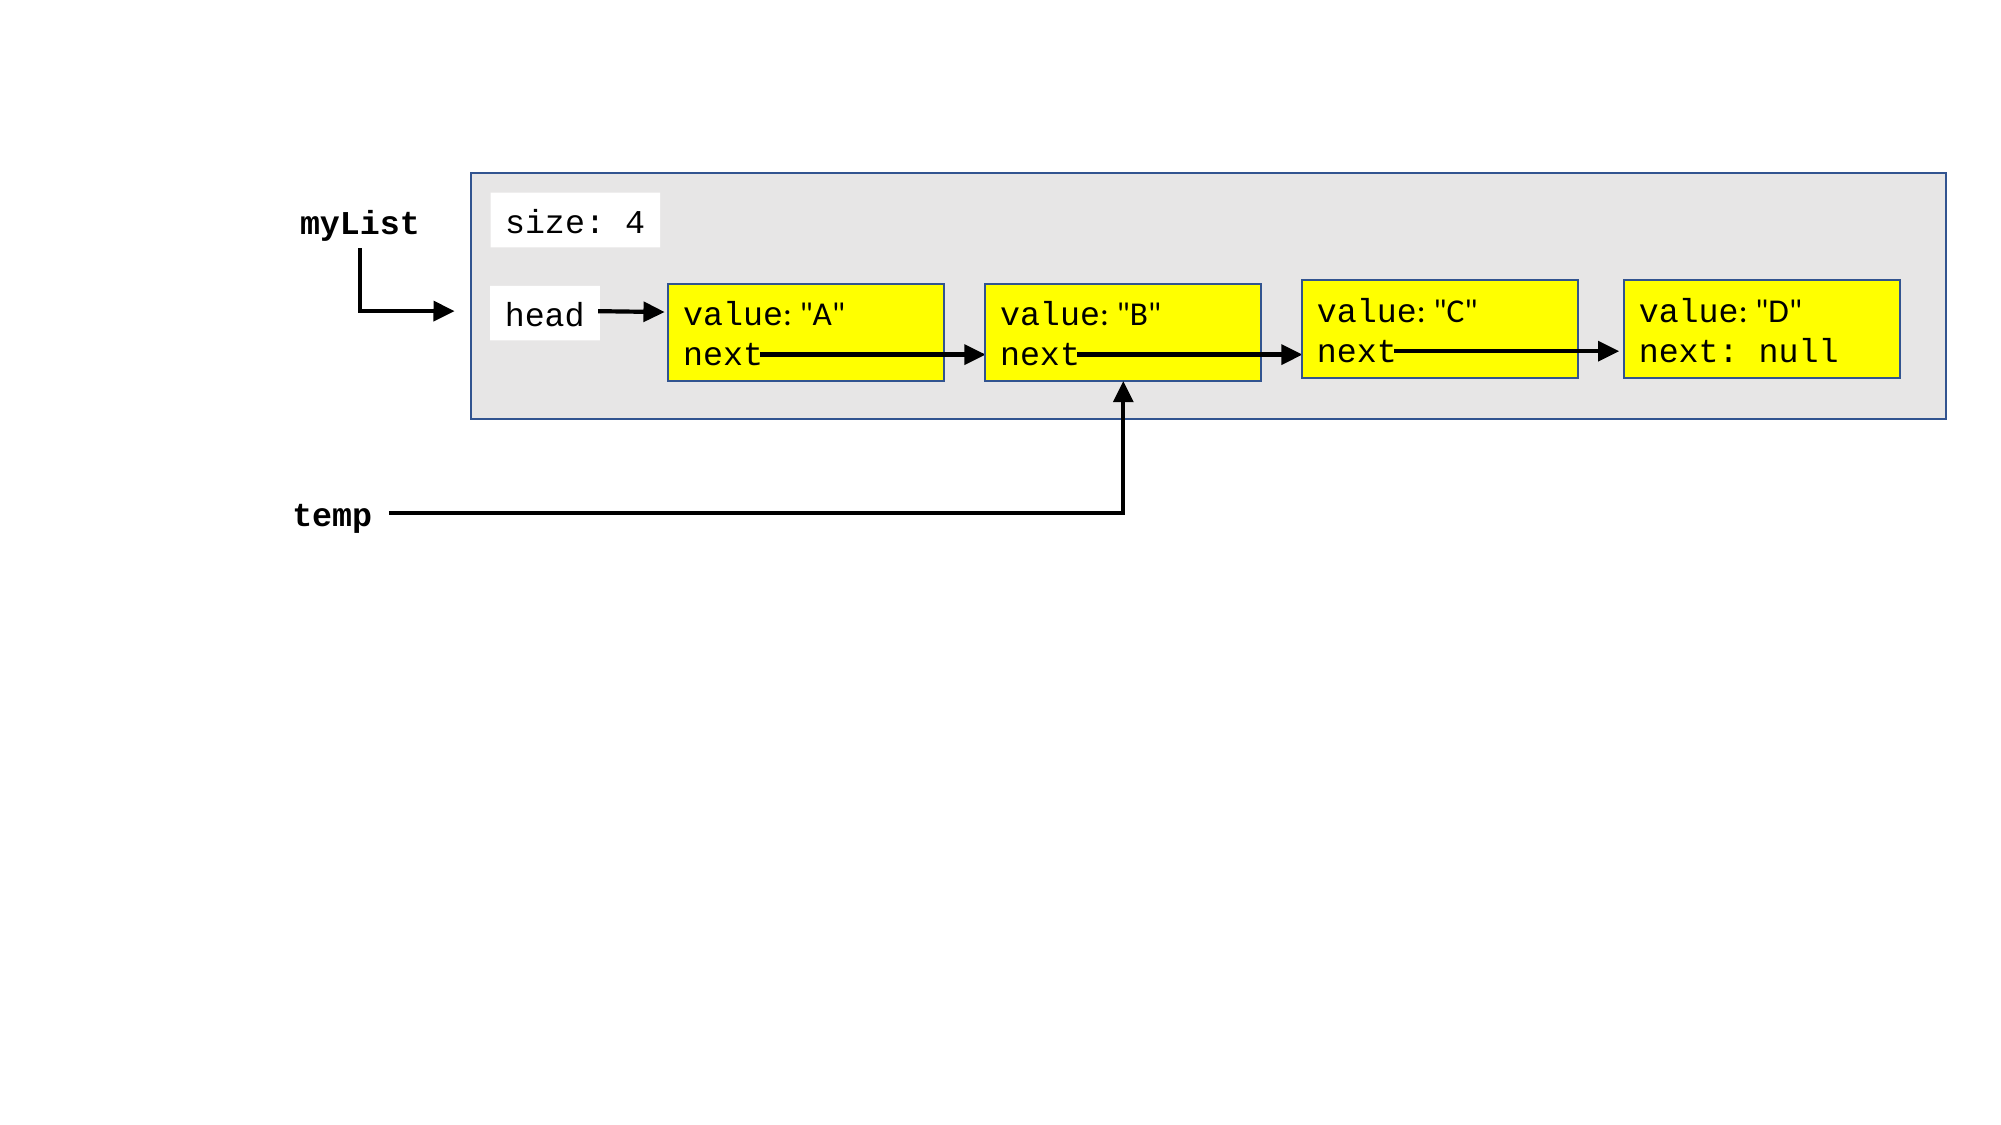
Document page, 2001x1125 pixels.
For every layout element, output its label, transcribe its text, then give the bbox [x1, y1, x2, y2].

text_box temp [277, 485, 389, 540]
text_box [1302, 280, 1619, 378]
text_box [388, 381, 1124, 514]
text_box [668, 283, 985, 381]
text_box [284, 172, 1946, 420]
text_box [985, 283, 1303, 382]
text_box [376, 232, 439, 328]
